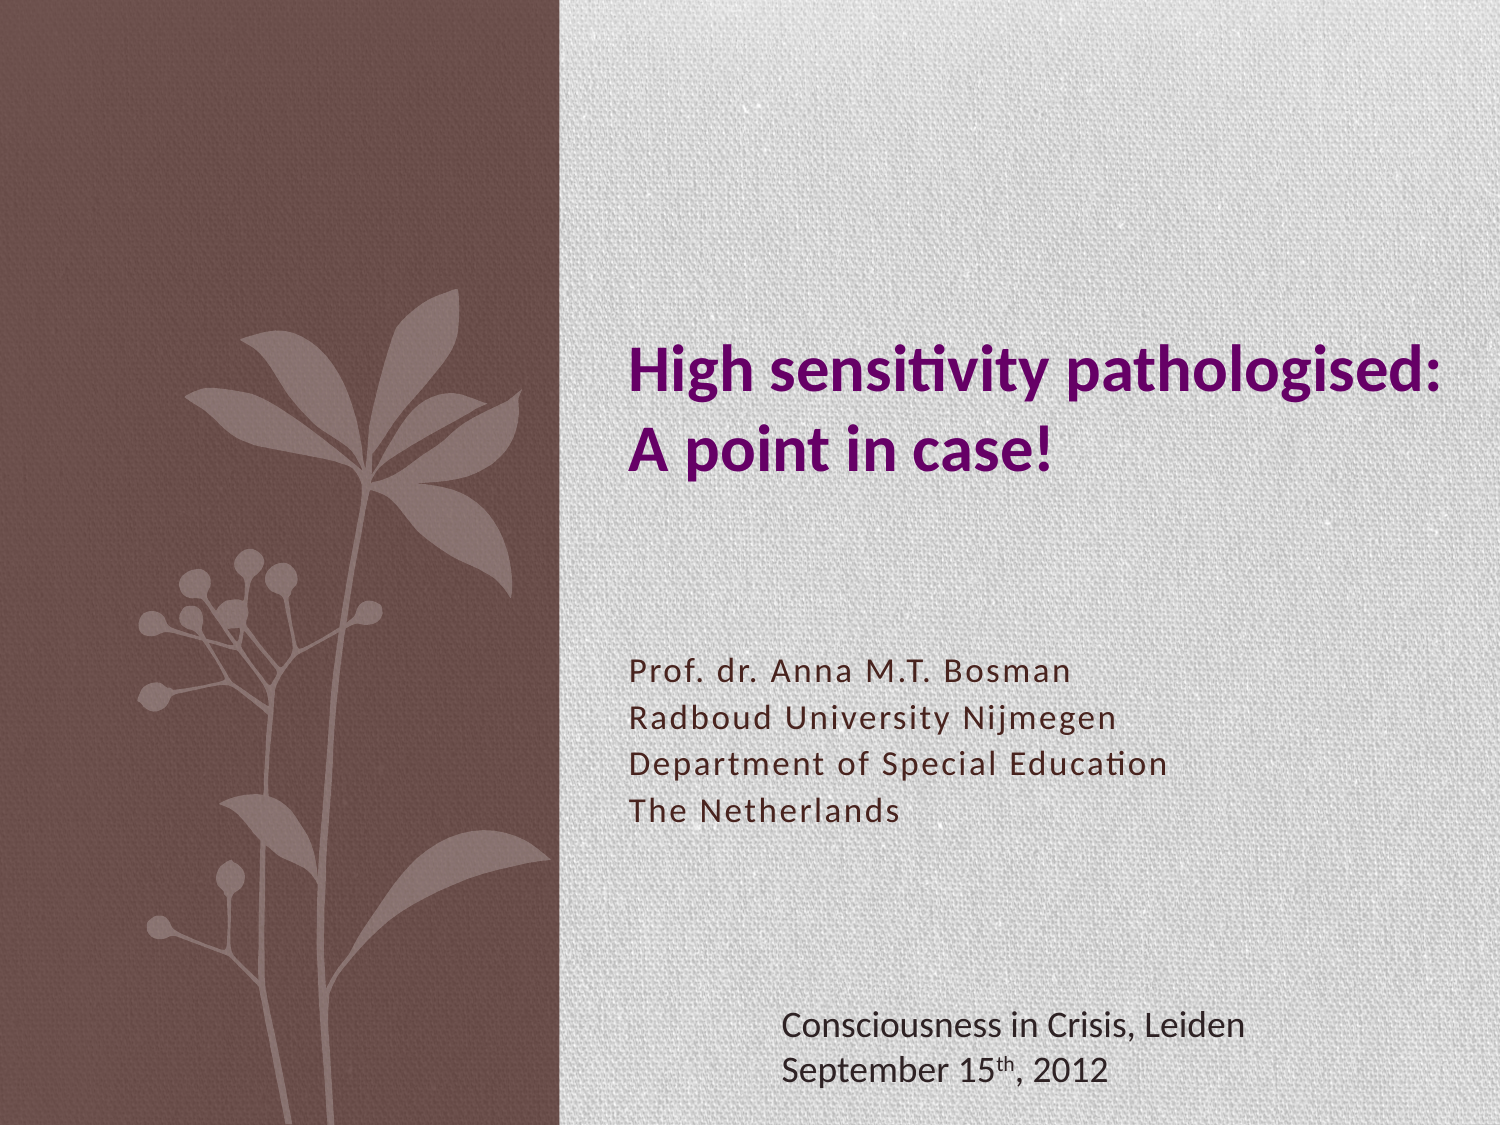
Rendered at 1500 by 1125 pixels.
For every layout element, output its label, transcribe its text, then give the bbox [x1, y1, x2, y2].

subtitle Prof. dr. Anna M.T. Bosman Radboud University Nijmegen Department of Special Education The Netherlands [614, 594, 1454, 839]
text_box Consciousness in Crisis, Leiden September 15th, 2012 [766, 993, 1270, 1098]
title High sensitivity pathologised: A point in case! [614, 232, 1500, 493]
